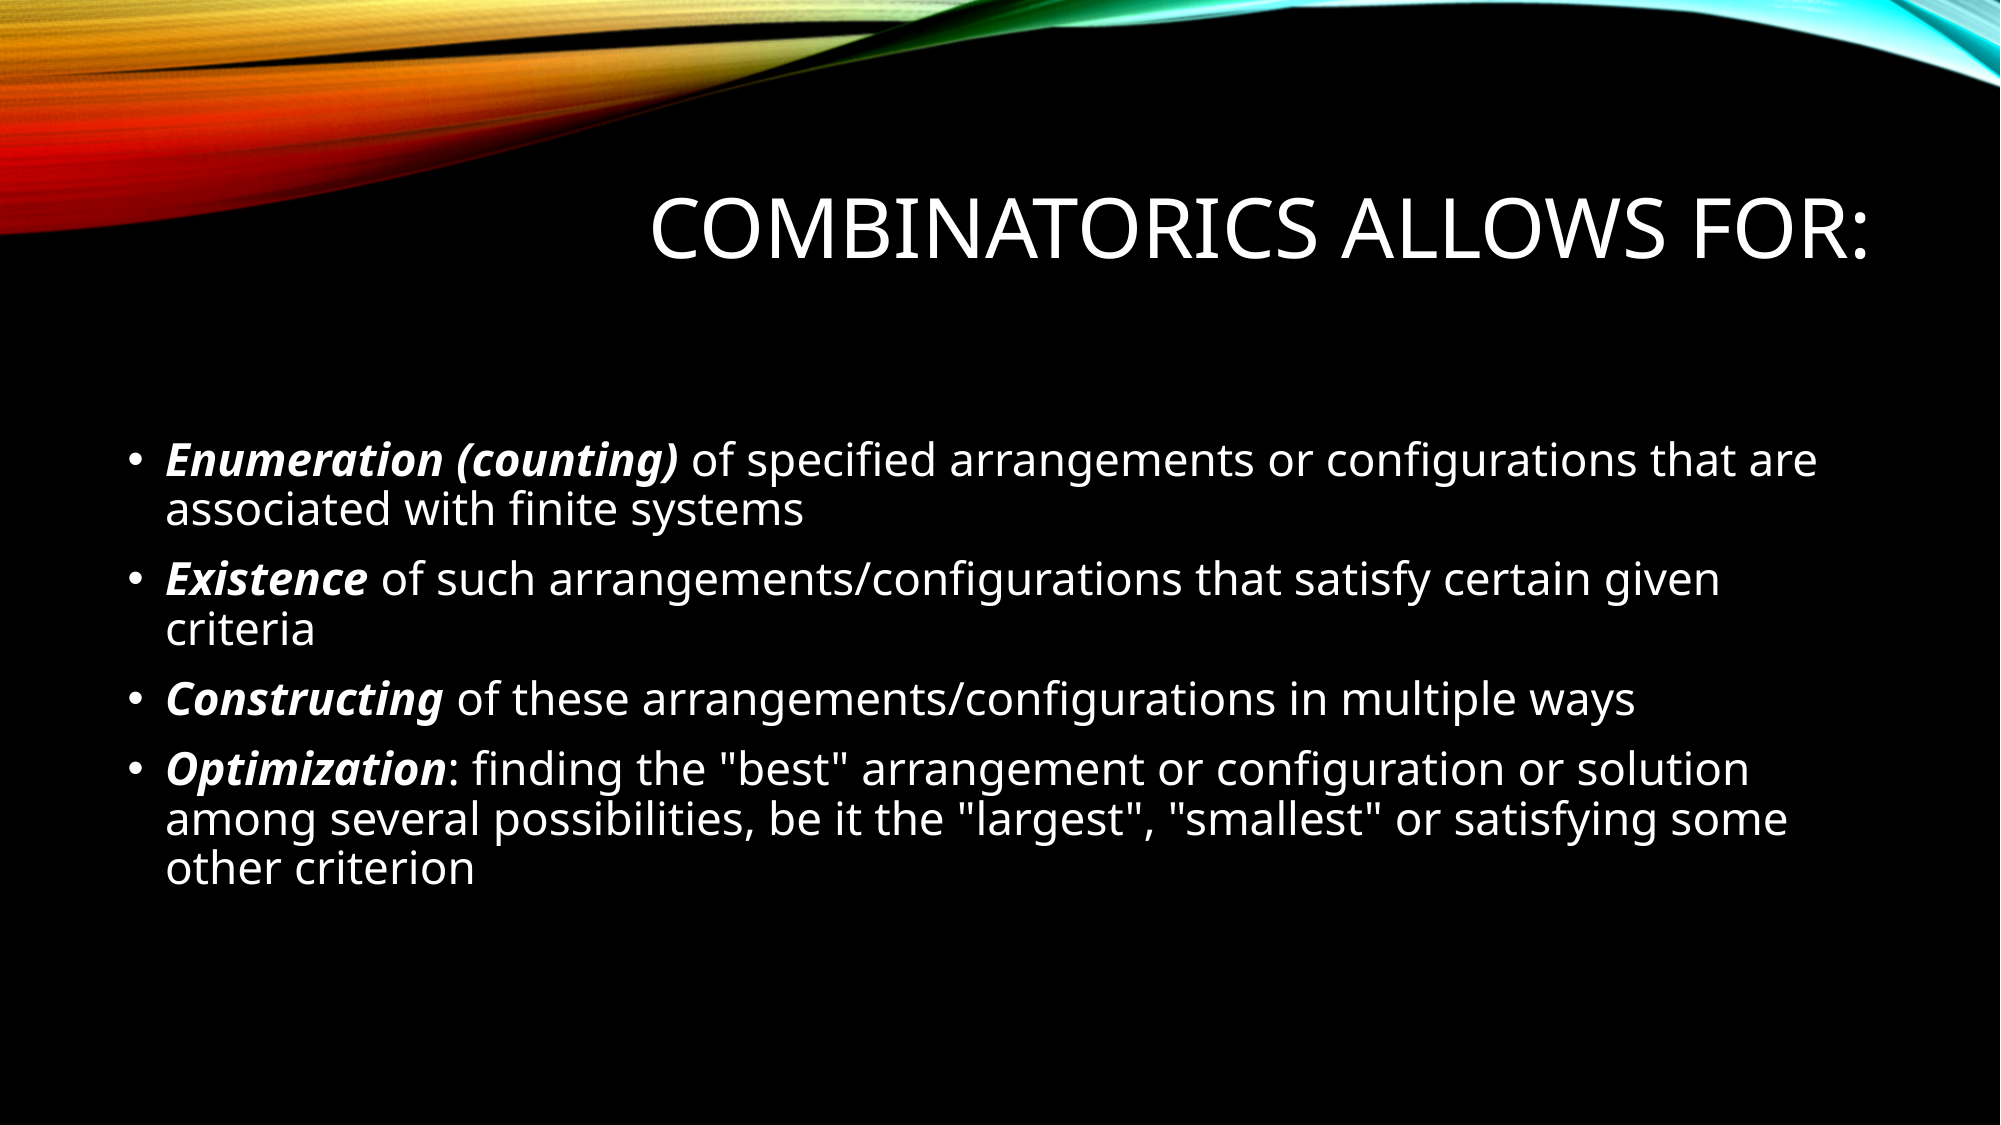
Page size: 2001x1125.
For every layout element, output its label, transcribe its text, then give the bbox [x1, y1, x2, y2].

picture [0, 0, 2000, 237]
list Enumeration (counting) of specified arrangements or configurations that are associated with finite systems Existence of such arrangements/configurations that satisfy certain given criteria Constructing of these arrangements/configurations in multiple ways Optimization: finding the "best" arrangement or configuration or solution among several possibilities, be it the "largest", "smallest" or satisfying some other criterion [112, 429, 1888, 1021]
title Combinatorics allows for: [474, 125, 1888, 338]
